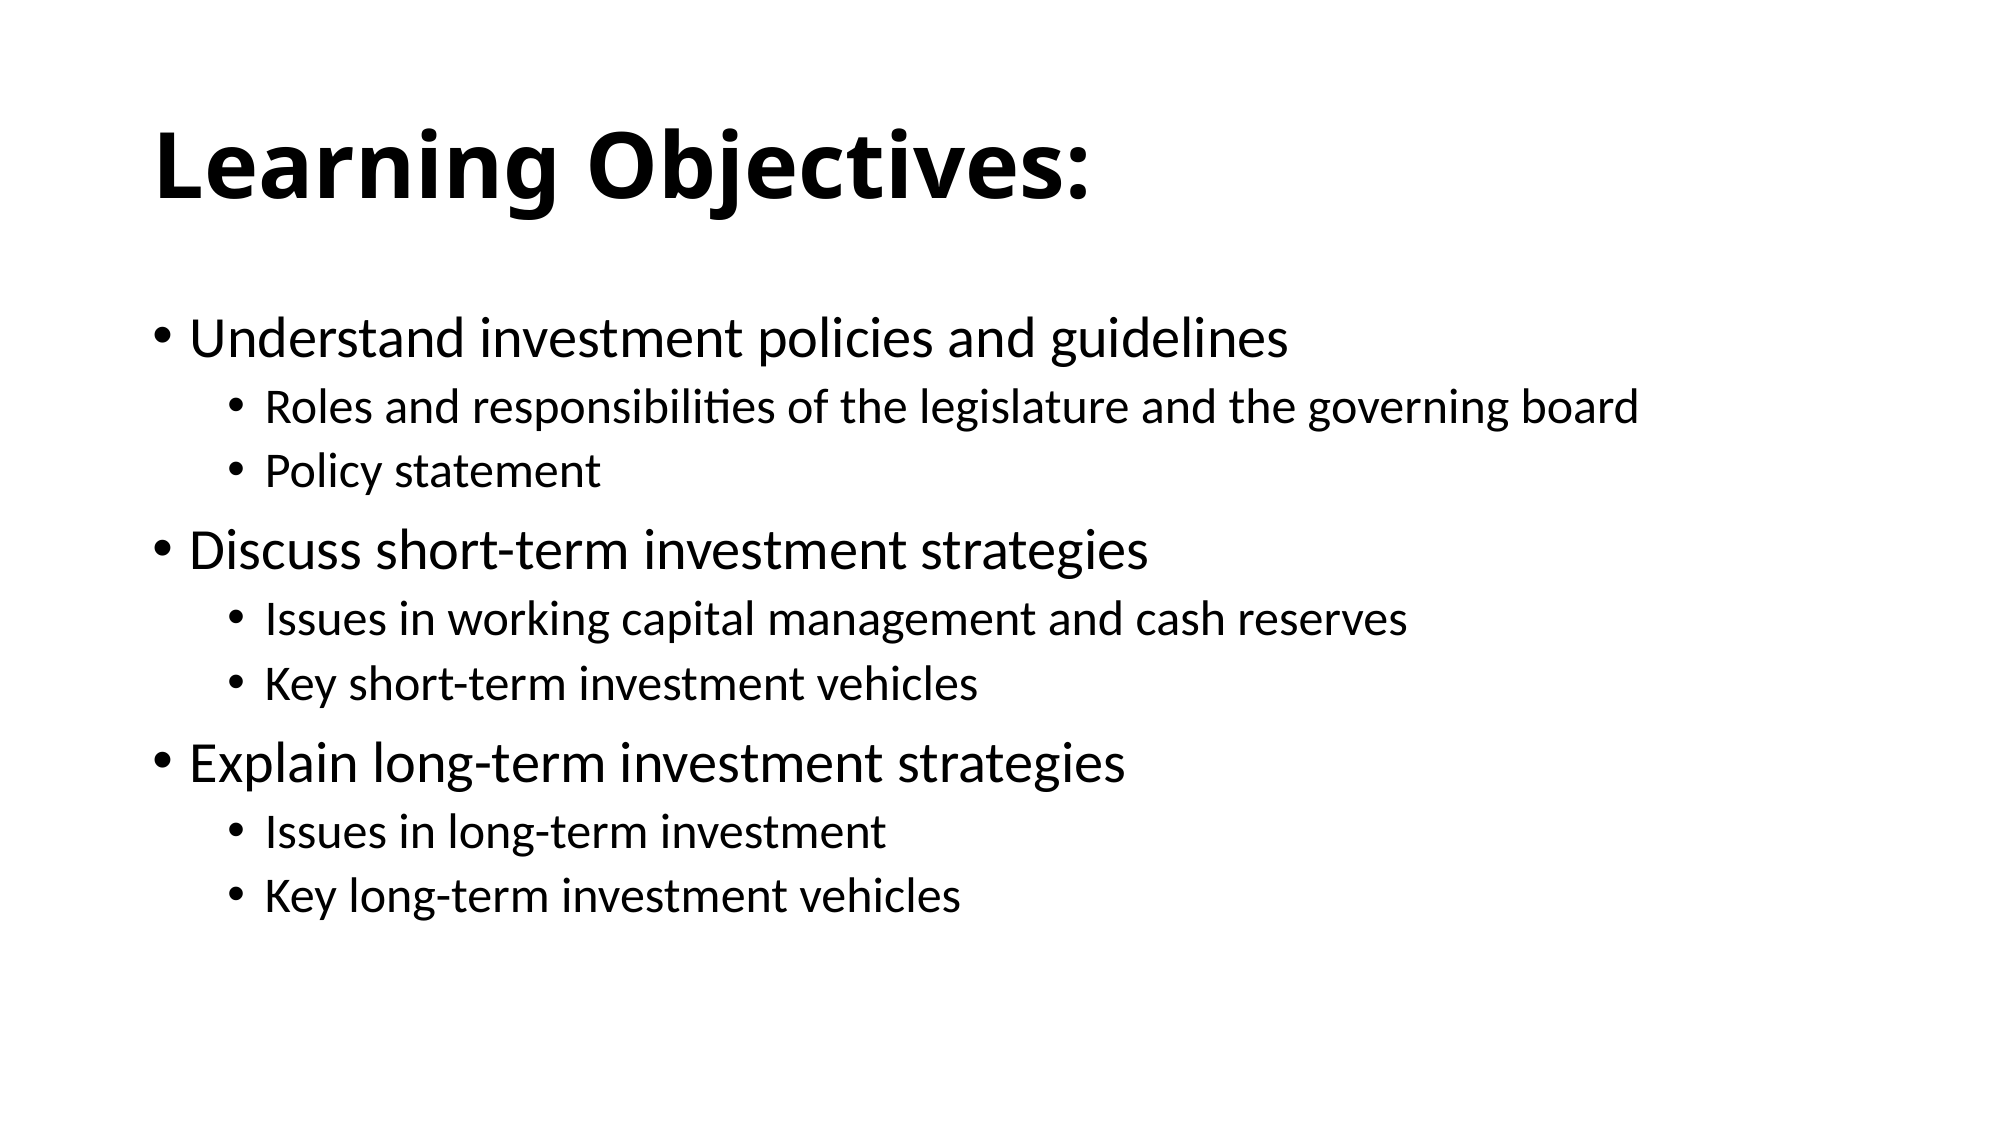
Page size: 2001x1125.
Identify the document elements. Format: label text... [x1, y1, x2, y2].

title Learning Objectives: [137, 59, 1863, 278]
list Understand investment policies and guidelines Roles and responsibilities of the legislature and the governing board Policy statement Discuss short-term investment strategies Issues in working capital management and cash reserves Key short-term investment vehicles Explain long-term investment strategies Issues in long-term investment Key long-term investment vehicles [137, 299, 1863, 1014]
